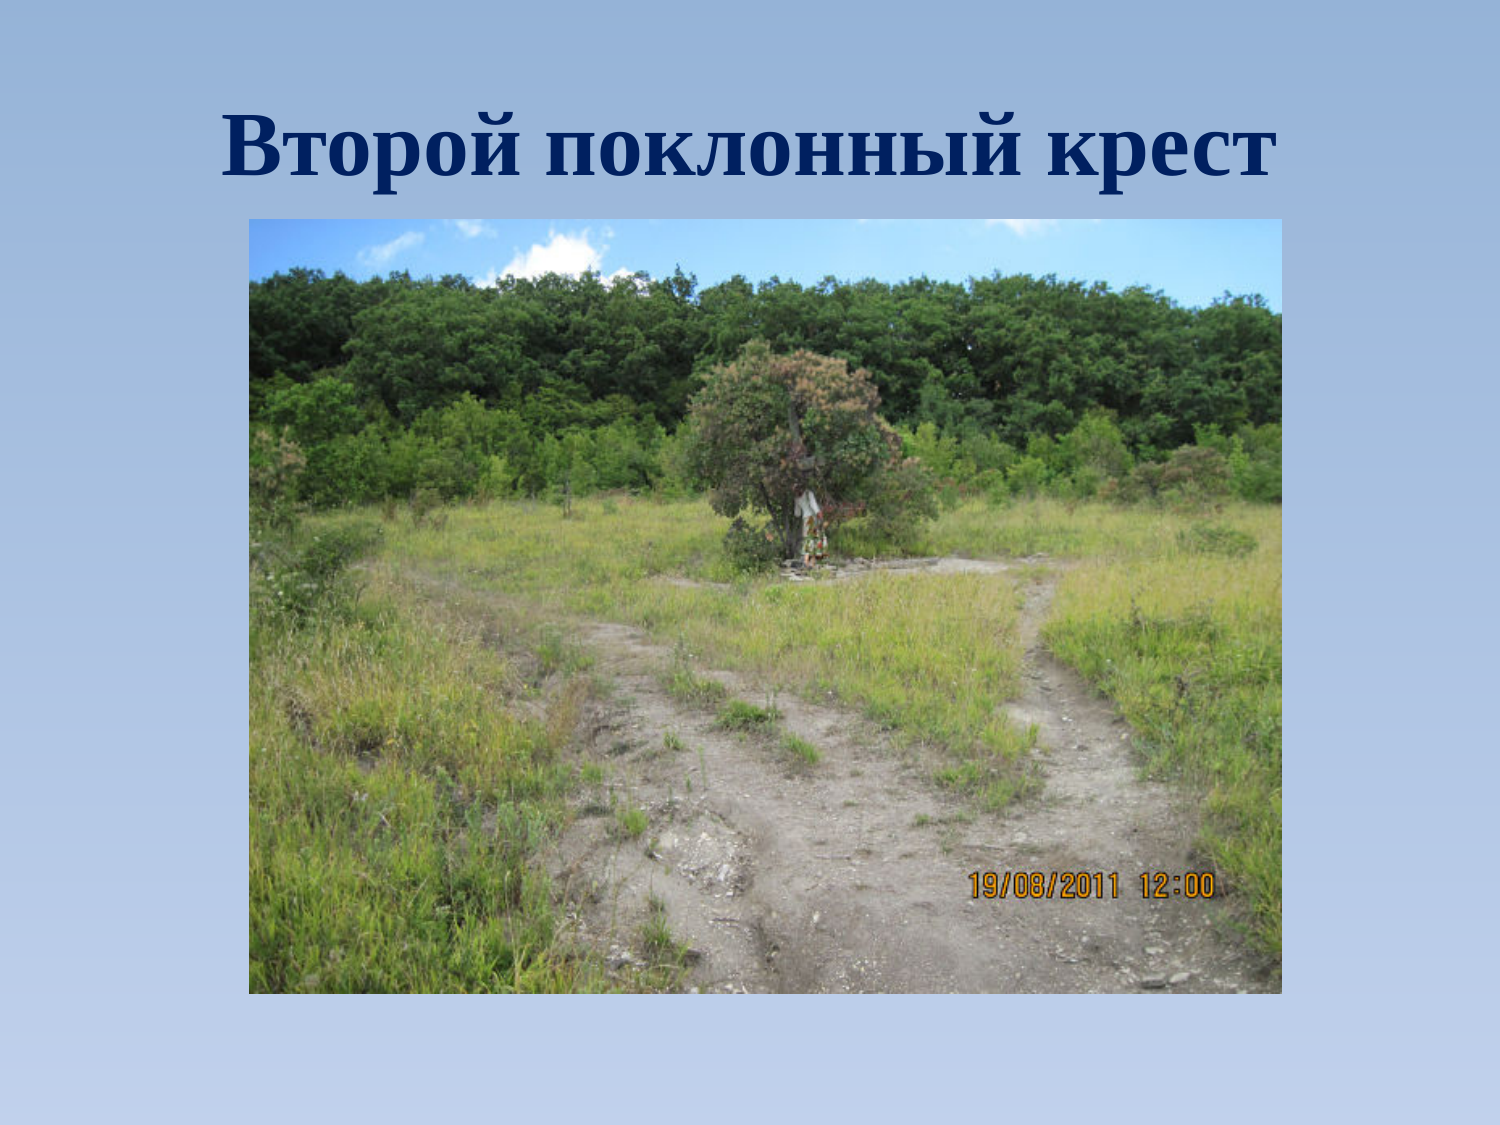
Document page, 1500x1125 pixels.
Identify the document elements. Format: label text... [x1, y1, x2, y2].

picture [249, 219, 1282, 995]
title Второй поклонный крест [75, 45, 1425, 233]
